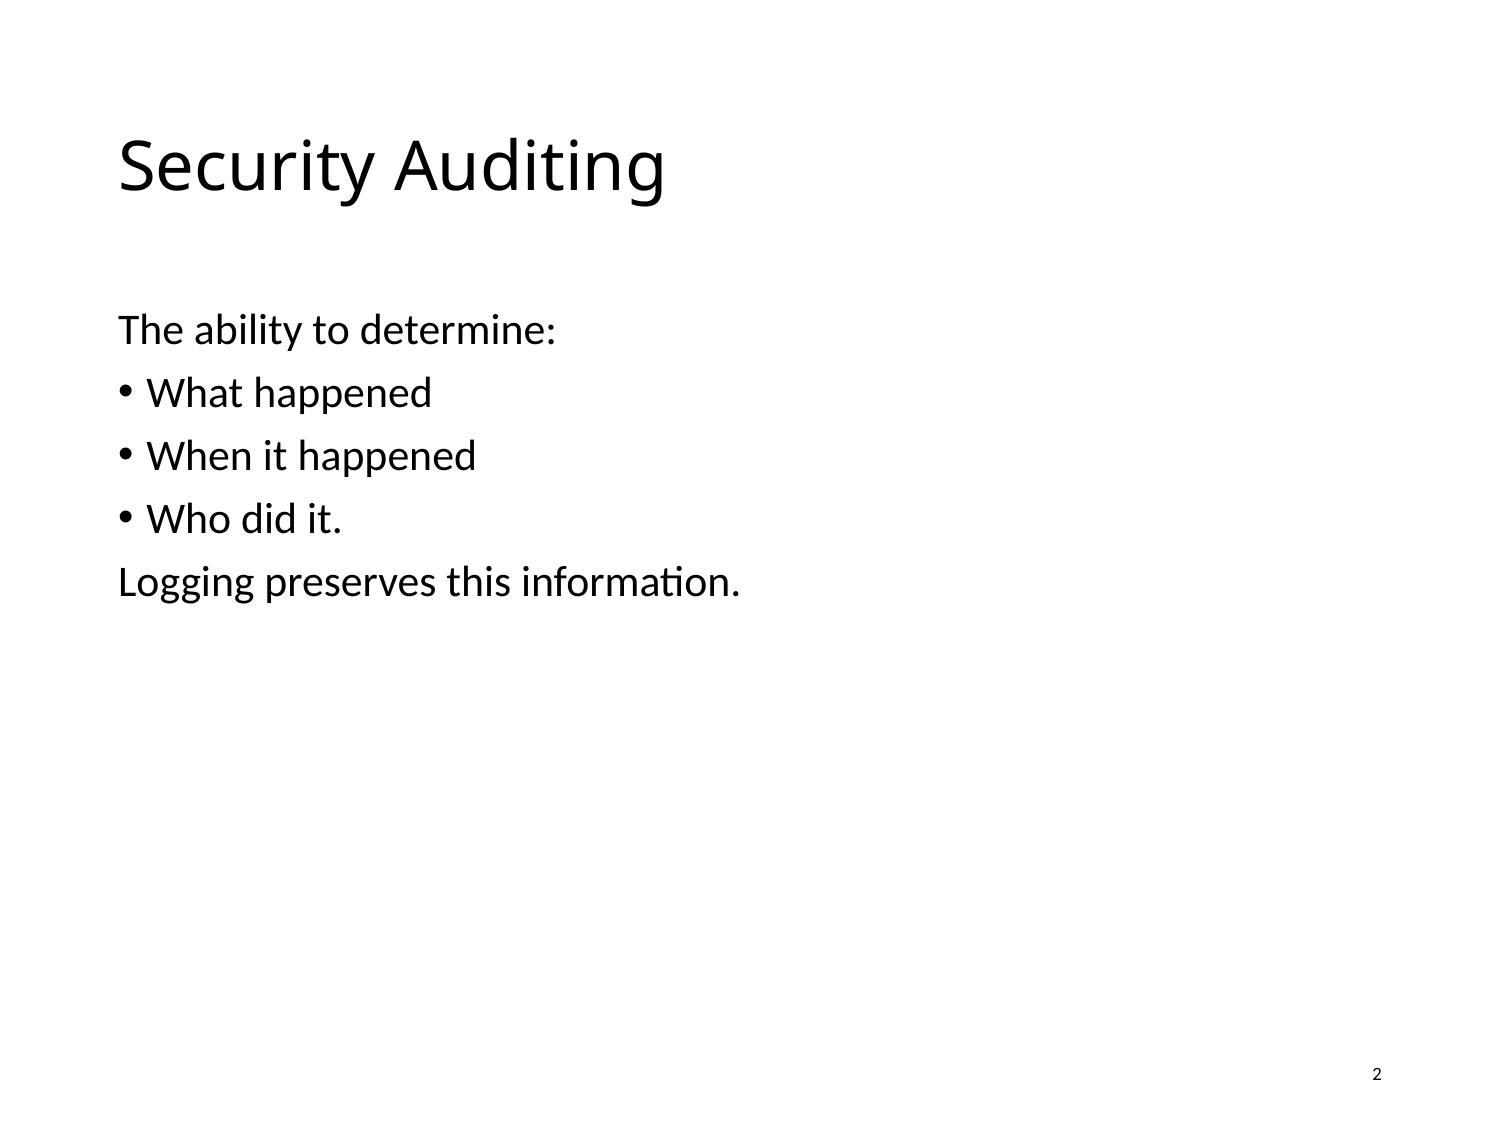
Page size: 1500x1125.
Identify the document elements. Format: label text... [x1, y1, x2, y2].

slide_number 2 [1059, 1042, 1397, 1103]
list The ability to determine: What happened When it happened Who did it. Logging preserves this information. [103, 299, 1397, 1014]
title Security Auditing [103, 59, 1397, 278]
